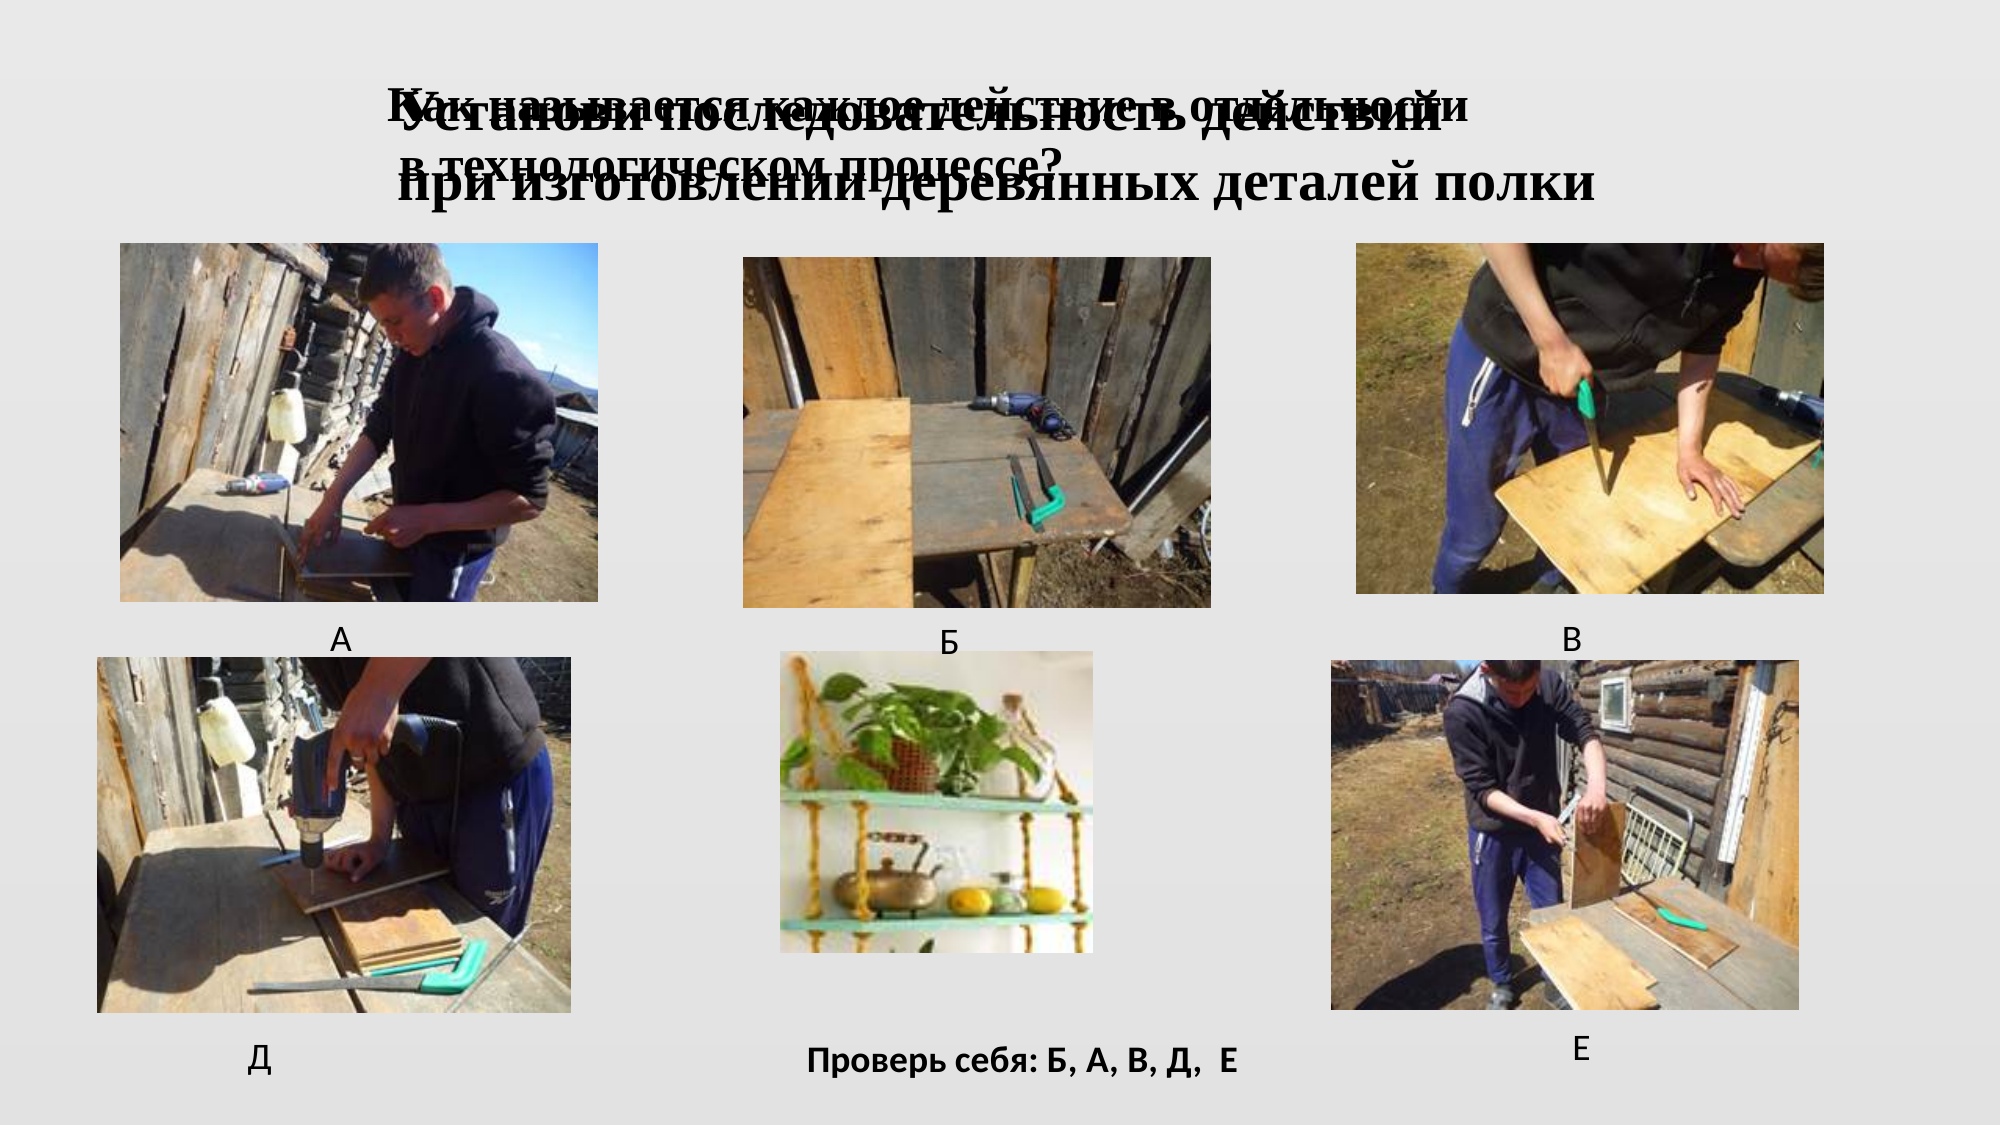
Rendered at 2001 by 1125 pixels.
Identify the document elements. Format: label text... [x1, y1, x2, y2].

text_box Как называется каждое действие в отдельности в технологическом процессе? [372, 63, 1498, 199]
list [743, 257, 1211, 608]
text_box Б [924, 609, 1075, 651]
text_box Проверь себя: Б, А, В, Д, Е [792, 1027, 1254, 1088]
text_box Е [1557, 1015, 1708, 1076]
picture [120, 243, 598, 602]
text_box В [1547, 607, 1615, 660]
text_box Установи последовательность действий при изготовлении деревянных деталей полки [383, 65, 1612, 220]
text_box А [315, 605, 393, 657]
picture [780, 651, 1093, 953]
picture [1331, 660, 1800, 1011]
text_box Д [233, 1024, 383, 1085]
picture [97, 657, 571, 1013]
picture [1356, 243, 1825, 594]
